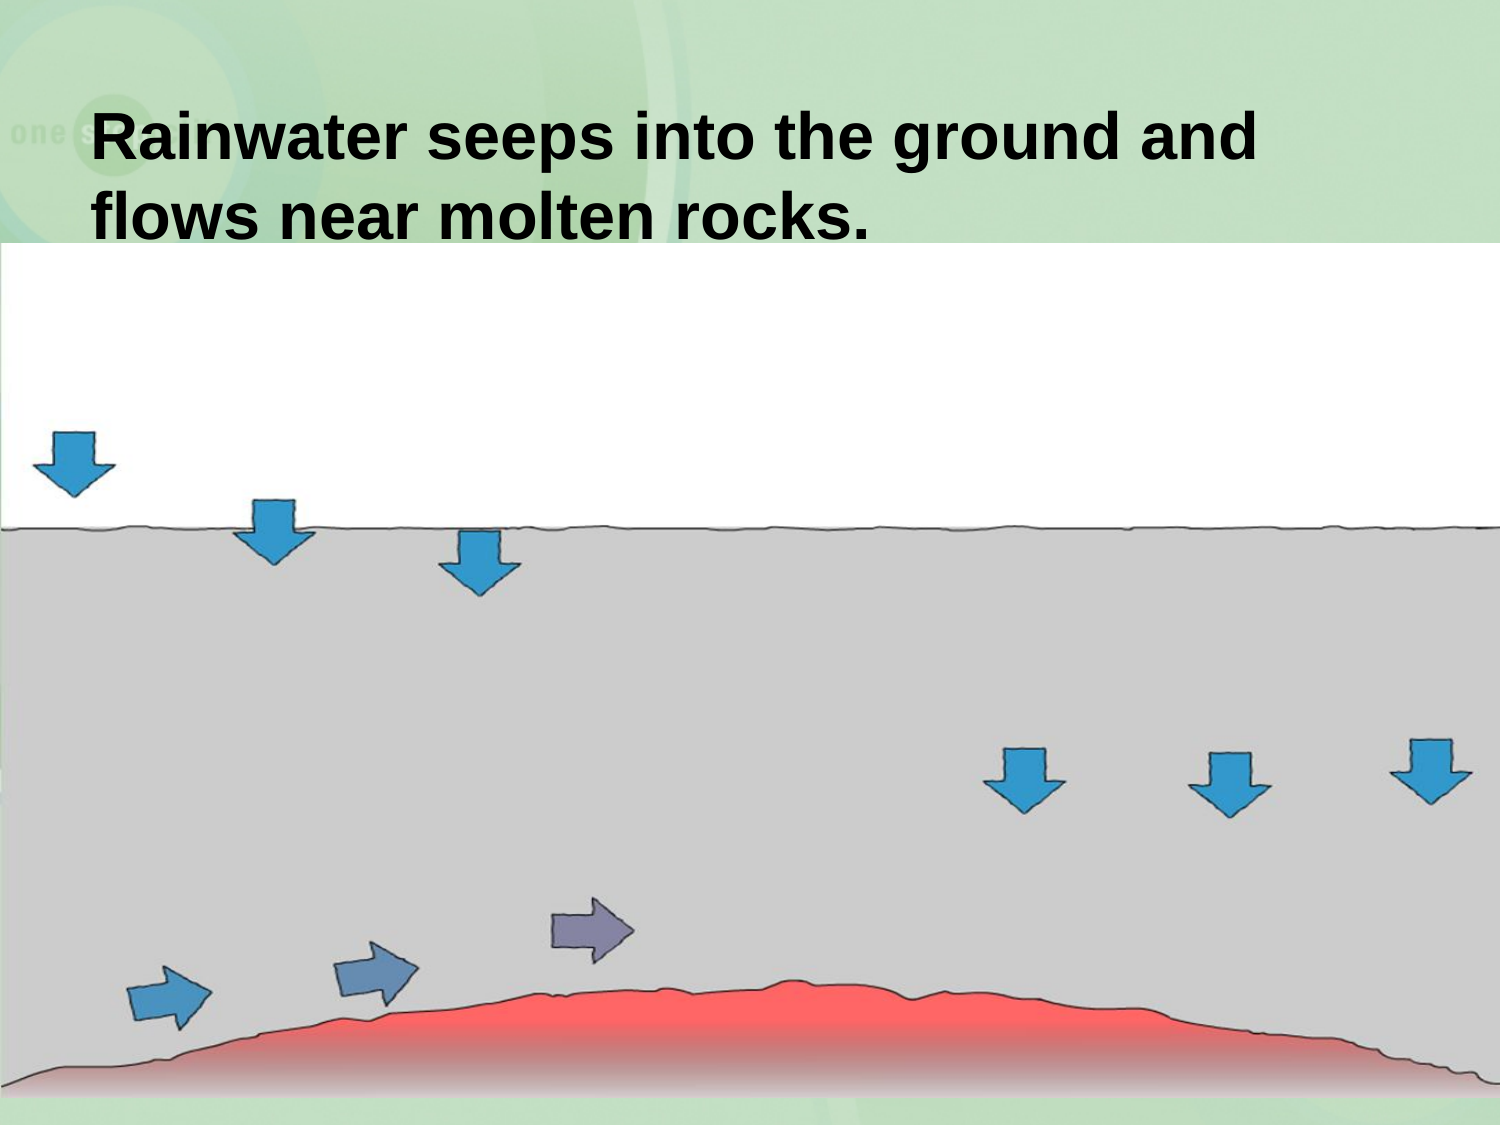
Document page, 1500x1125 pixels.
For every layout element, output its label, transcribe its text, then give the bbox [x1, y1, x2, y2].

picture [0, 0, 1500, 1125]
title Rainwater seeps into the ground and flows near molten rocks. [75, 79, 1425, 241]
